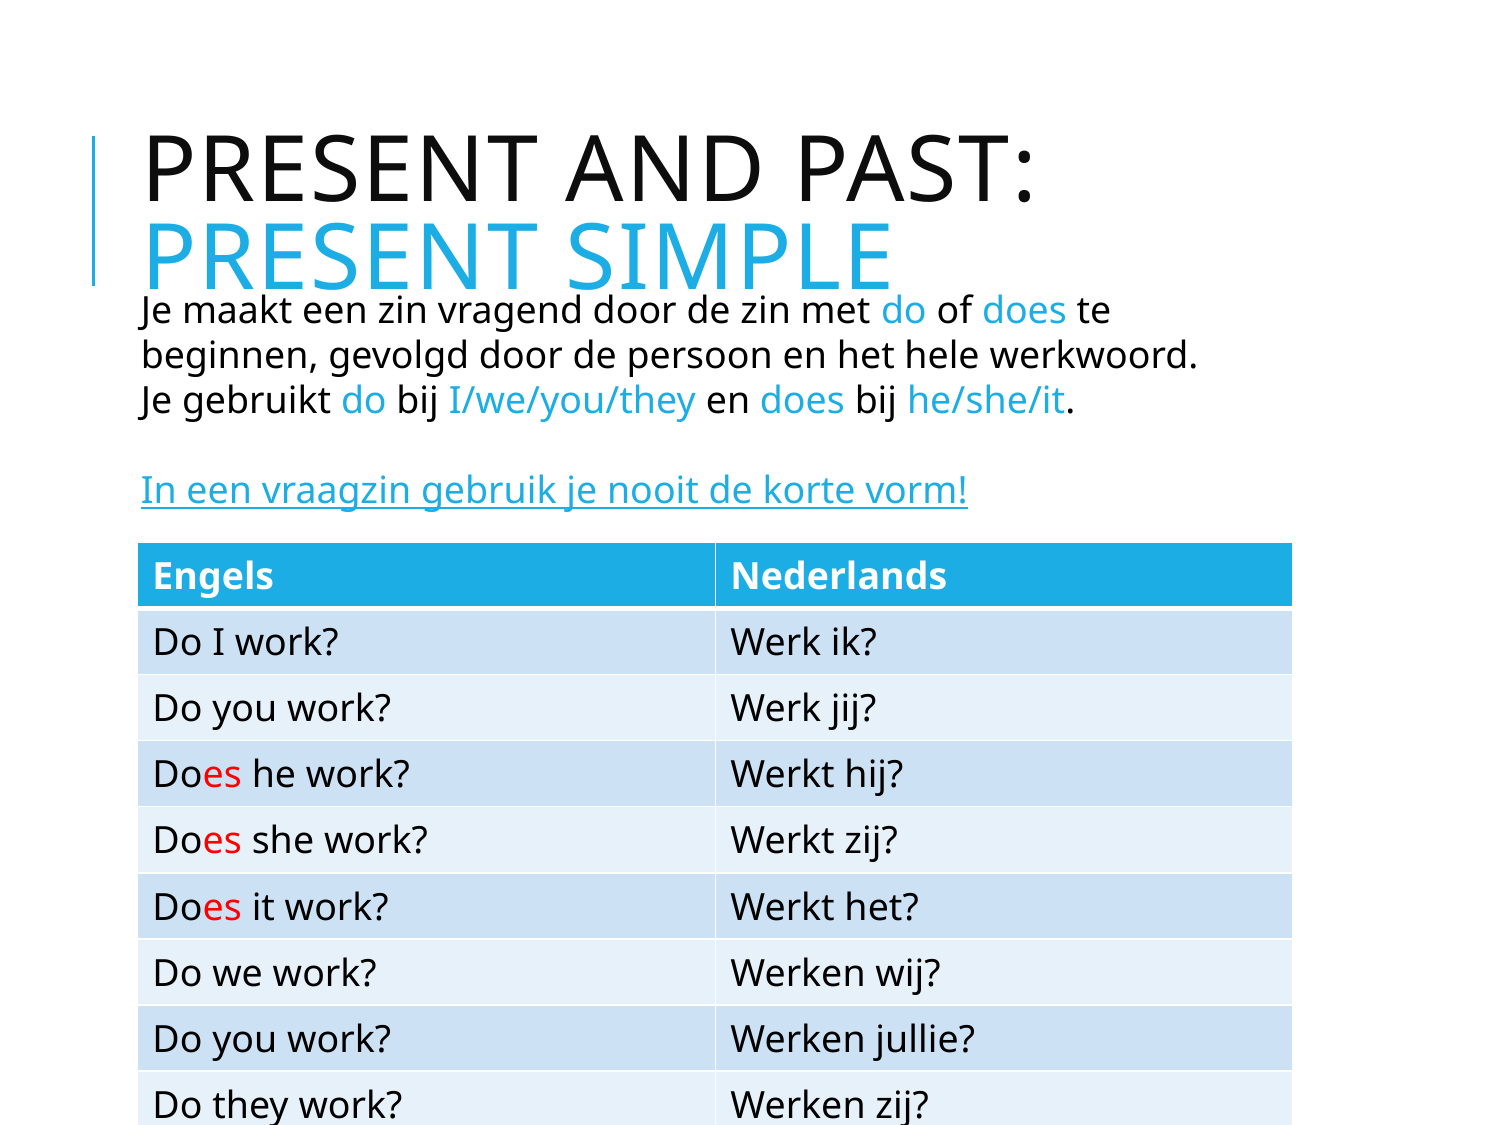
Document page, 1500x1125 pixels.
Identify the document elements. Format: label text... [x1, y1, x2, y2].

table_cell Does she work? [138, 807, 715, 872]
table_cell Werken wij? [716, 940, 1292, 1004]
table_cell Werkt het? [716, 874, 1292, 938]
table_cell Werken jullie? [716, 1006, 1292, 1070]
table_cell Do they work? [138, 1072, 715, 1125]
table_cell Does he work? [138, 741, 715, 806]
title PRESENT AND PAST: present simple [126, 96, 1322, 342]
table_cell Werk jij? [716, 675, 1292, 740]
table_cell Do you work? [138, 1006, 715, 1070]
table_cell Werkt hij? [716, 741, 1292, 806]
table_header Nederlands [716, 543, 1292, 606]
table_cell Do I work? [138, 611, 715, 674]
table_cell Do you work? [138, 675, 715, 740]
table_cell Werken zij? [716, 1072, 1292, 1125]
table_cell Werkt zij? [716, 807, 1292, 872]
text_box Je maakt een zin vragend door de zin met do of does te beginnen, gevolgd door de persoon en het hele werkwoord. Je gebruikt do bij I/we/you/they en does bij he/she/it. In een vraagzin gebruik je nooit de korte vorm! [126, 278, 1294, 519]
table_cell Werk ik? [716, 611, 1292, 674]
table_header Engels [138, 543, 715, 606]
table_cell Does it work? [138, 874, 715, 938]
table_cell Do we work? [138, 940, 715, 1004]
